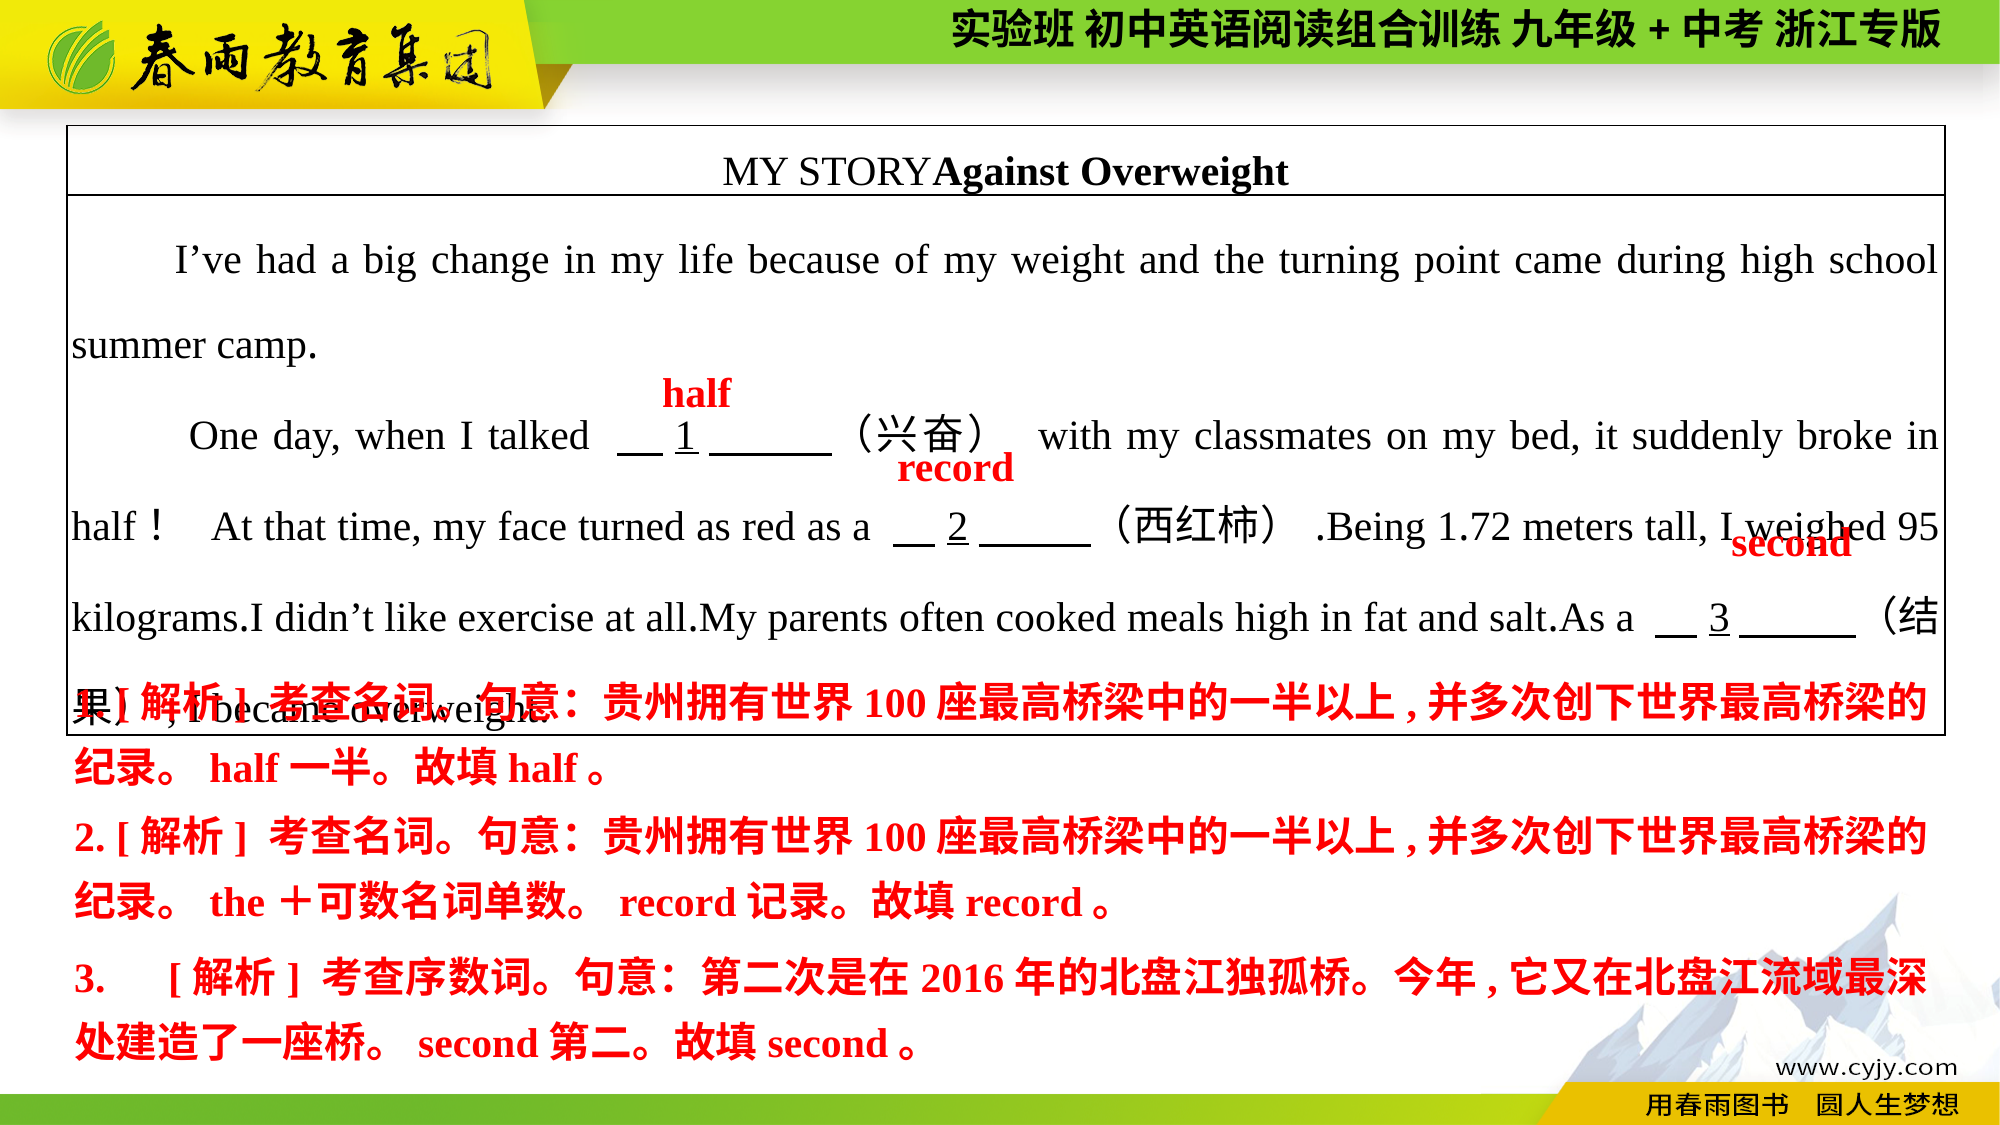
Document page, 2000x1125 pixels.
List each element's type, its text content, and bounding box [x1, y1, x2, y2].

list 1. [解析] 考查名词。句意：贵州拥有世界100座最高桥梁中的一半以上,并多次创下世界最高桥梁的纪录。half一半。故填half。 [59, 653, 1944, 786]
text_box record [882, 432, 1030, 498]
table_cell I’ve had a big change in my life because of my weight and the turning point came during high school summer camp. One day, when I talked 1 （兴奋） with my classmates on my bed, it suddenly broke in half！ At that time, my face turned as red as a 2 （西红柿）.Being 1.72 meters tall, I weighed 95 kilograms.I didn’t like exercise at all.My parents often cooked meals high in fat and salt.As a 3 （结果）, I became overweight. [68, 196, 1944, 653]
text_box 3. [解析] 考查序数词。句意：第二次是在2016年的北盘江独孤桥。今年,它又在北盘江流域最深处建造了一座桥。second第二。故填second。 [59, 928, 1944, 1074]
text_box half [647, 358, 747, 424]
table_header MY STORYAgainst Overweight [68, 126, 1944, 194]
text_box second [1716, 507, 1868, 572]
text_box 2. [解析] 考查名词。句意：贵州拥有世界100座最高桥梁中的一半以上,并多次创下世界最高桥梁的纪录。the＋可数名词单数。record记录。故填record。 [59, 786, 1944, 928]
picture [0, 0, 2000, 1125]
